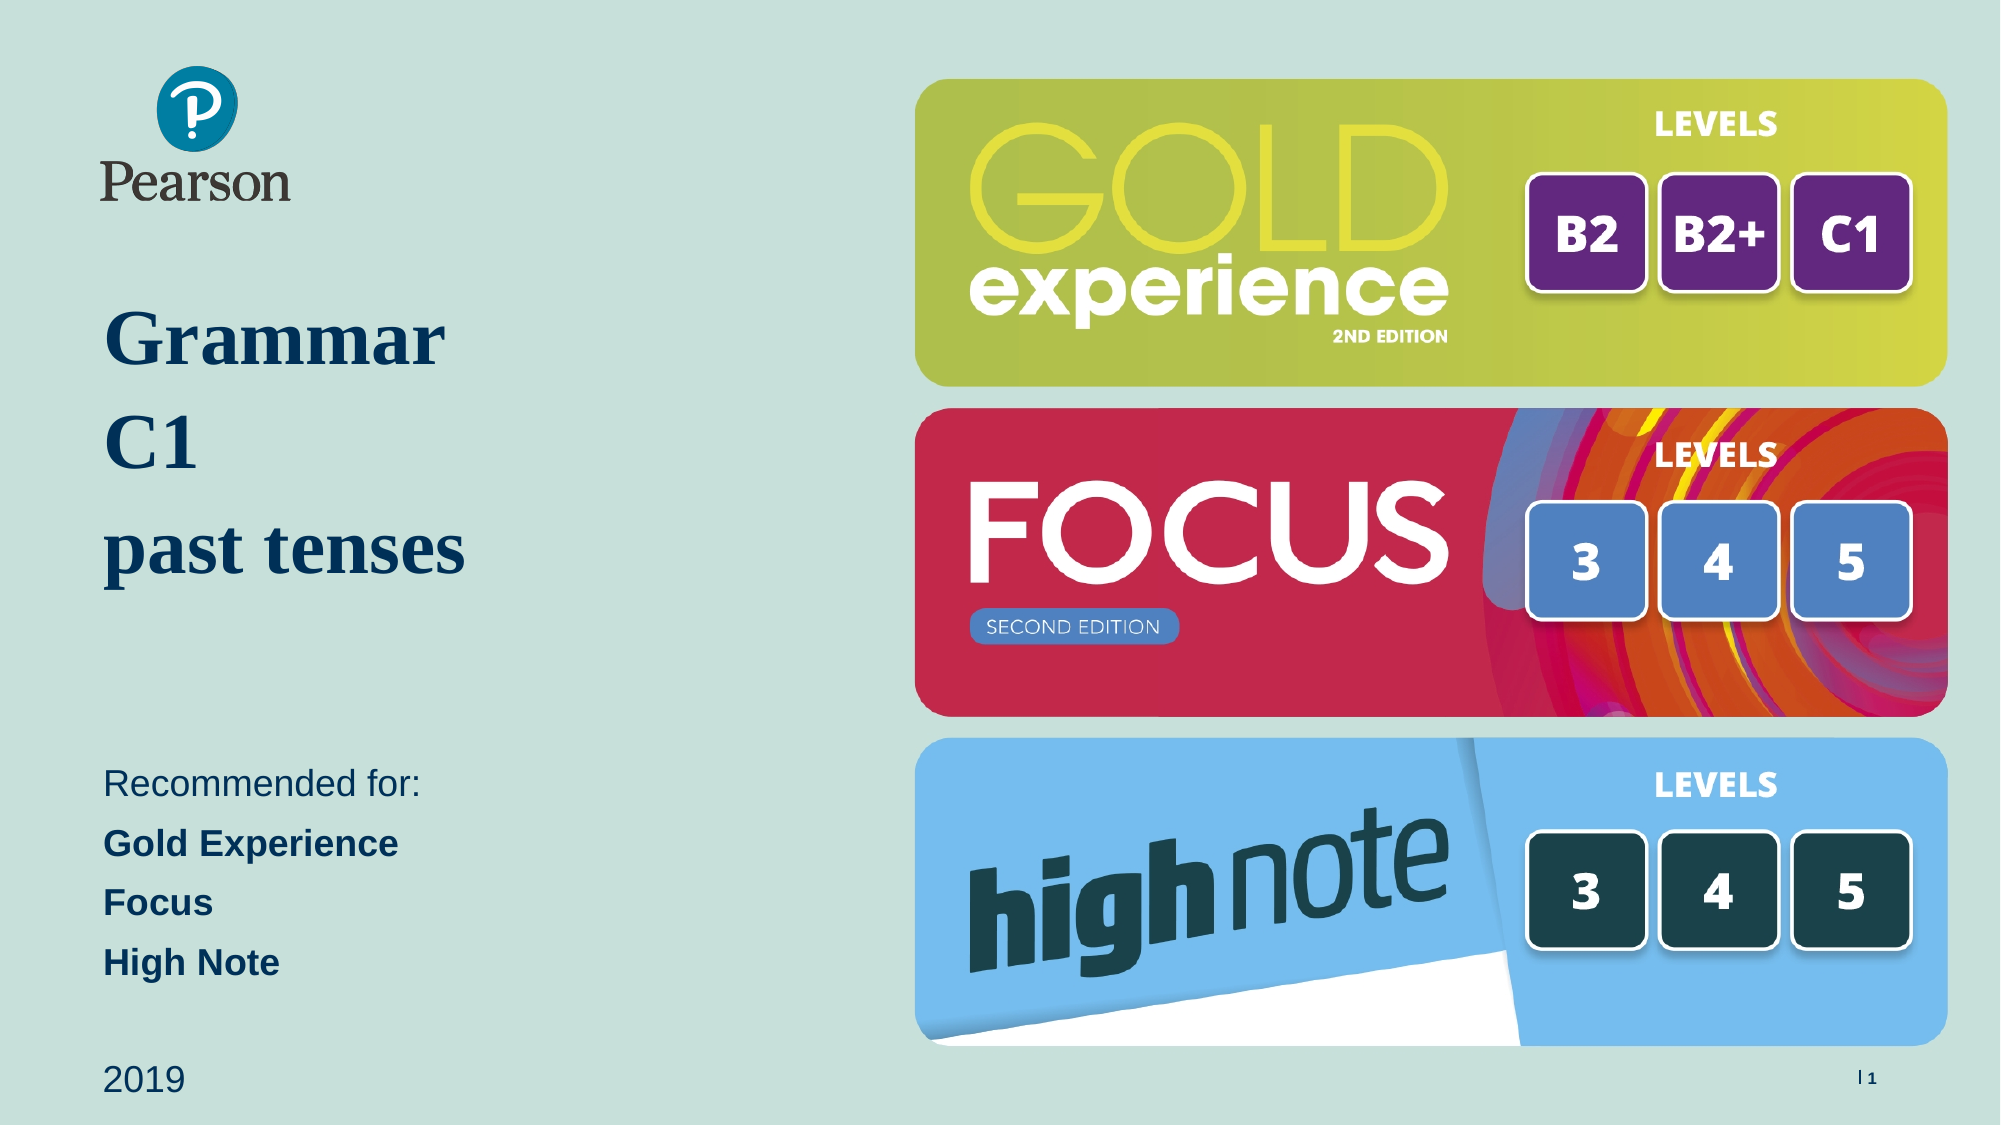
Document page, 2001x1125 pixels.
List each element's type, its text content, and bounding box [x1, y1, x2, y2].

text_box Recommended for: Gold Experience Focus High Note [103, 743, 857, 930]
list 2019 [102, 1045, 970, 1093]
title Grammar C1 past tenses [103, 275, 921, 615]
slide_number 1 [1867, 1068, 1896, 1087]
picture [0, 0, 2001, 1125]
